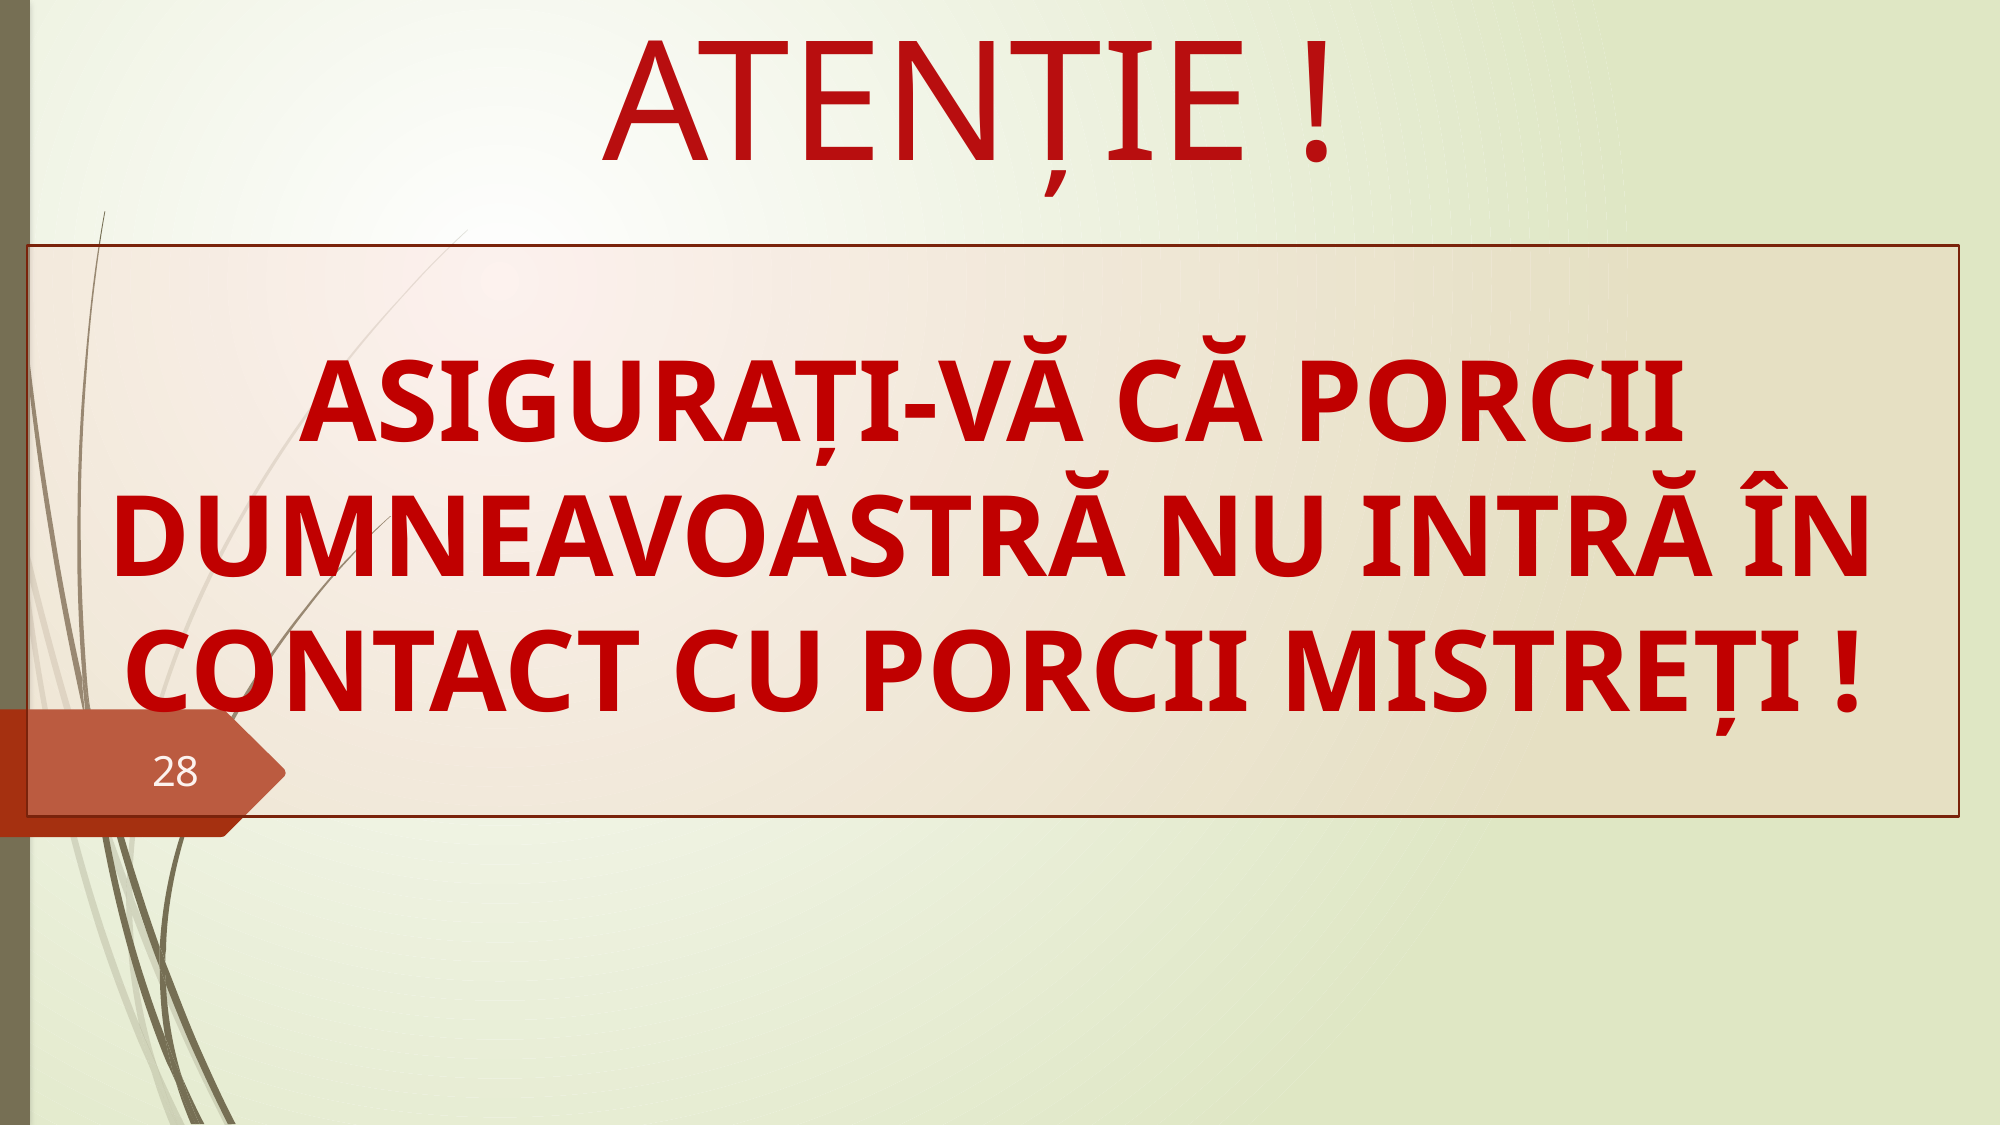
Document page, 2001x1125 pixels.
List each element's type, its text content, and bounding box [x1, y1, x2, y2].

text_box ATENȚIE ! [438, 6, 1504, 205]
slide_number 28 [87, 743, 216, 803]
text_box ASIGURAȚI-VĂ CĂ PORCII DUMNEAVOASTRĂ NU INTRĂ ÎN CONTACT CU PORCII MISTREȚI ! [26, 244, 1960, 818]
